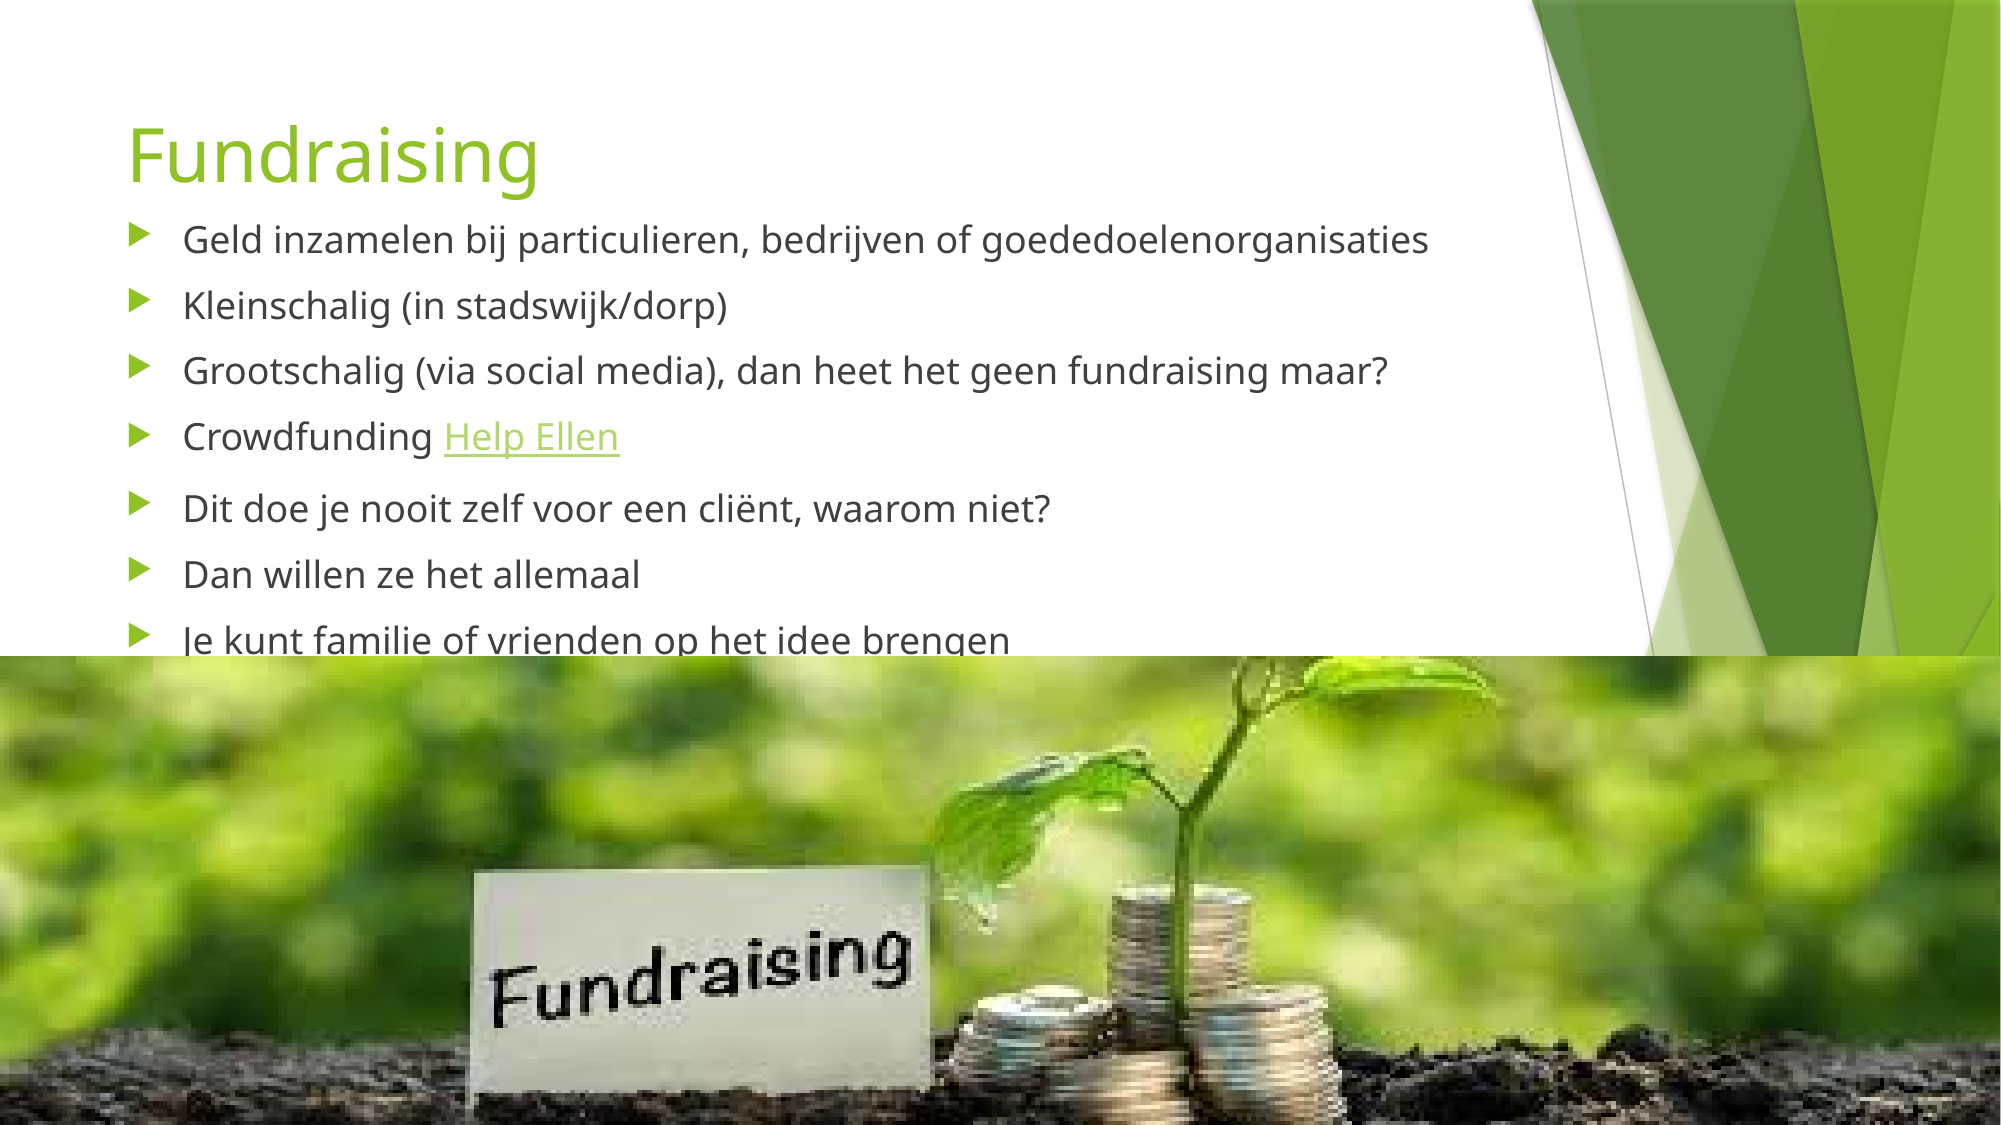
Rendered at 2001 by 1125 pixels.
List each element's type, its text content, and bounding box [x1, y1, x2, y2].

list Geld inzamelen bij particulieren, bedrijven of goededoelenorganisaties Kleinschalig (in stadswijk/dorp) Grootschalig (via social media), dan heet het geen fundraising maar? Crowdfunding Help Ellen Dit doe je nooit zelf voor een cliënt, waarom niet? Dan willen ze het allemaal Je kunt familie of vrienden op het idee brengen [111, 208, 1522, 654]
picture [0, 656, 2000, 1125]
title Fundraising [111, 99, 1522, 208]
